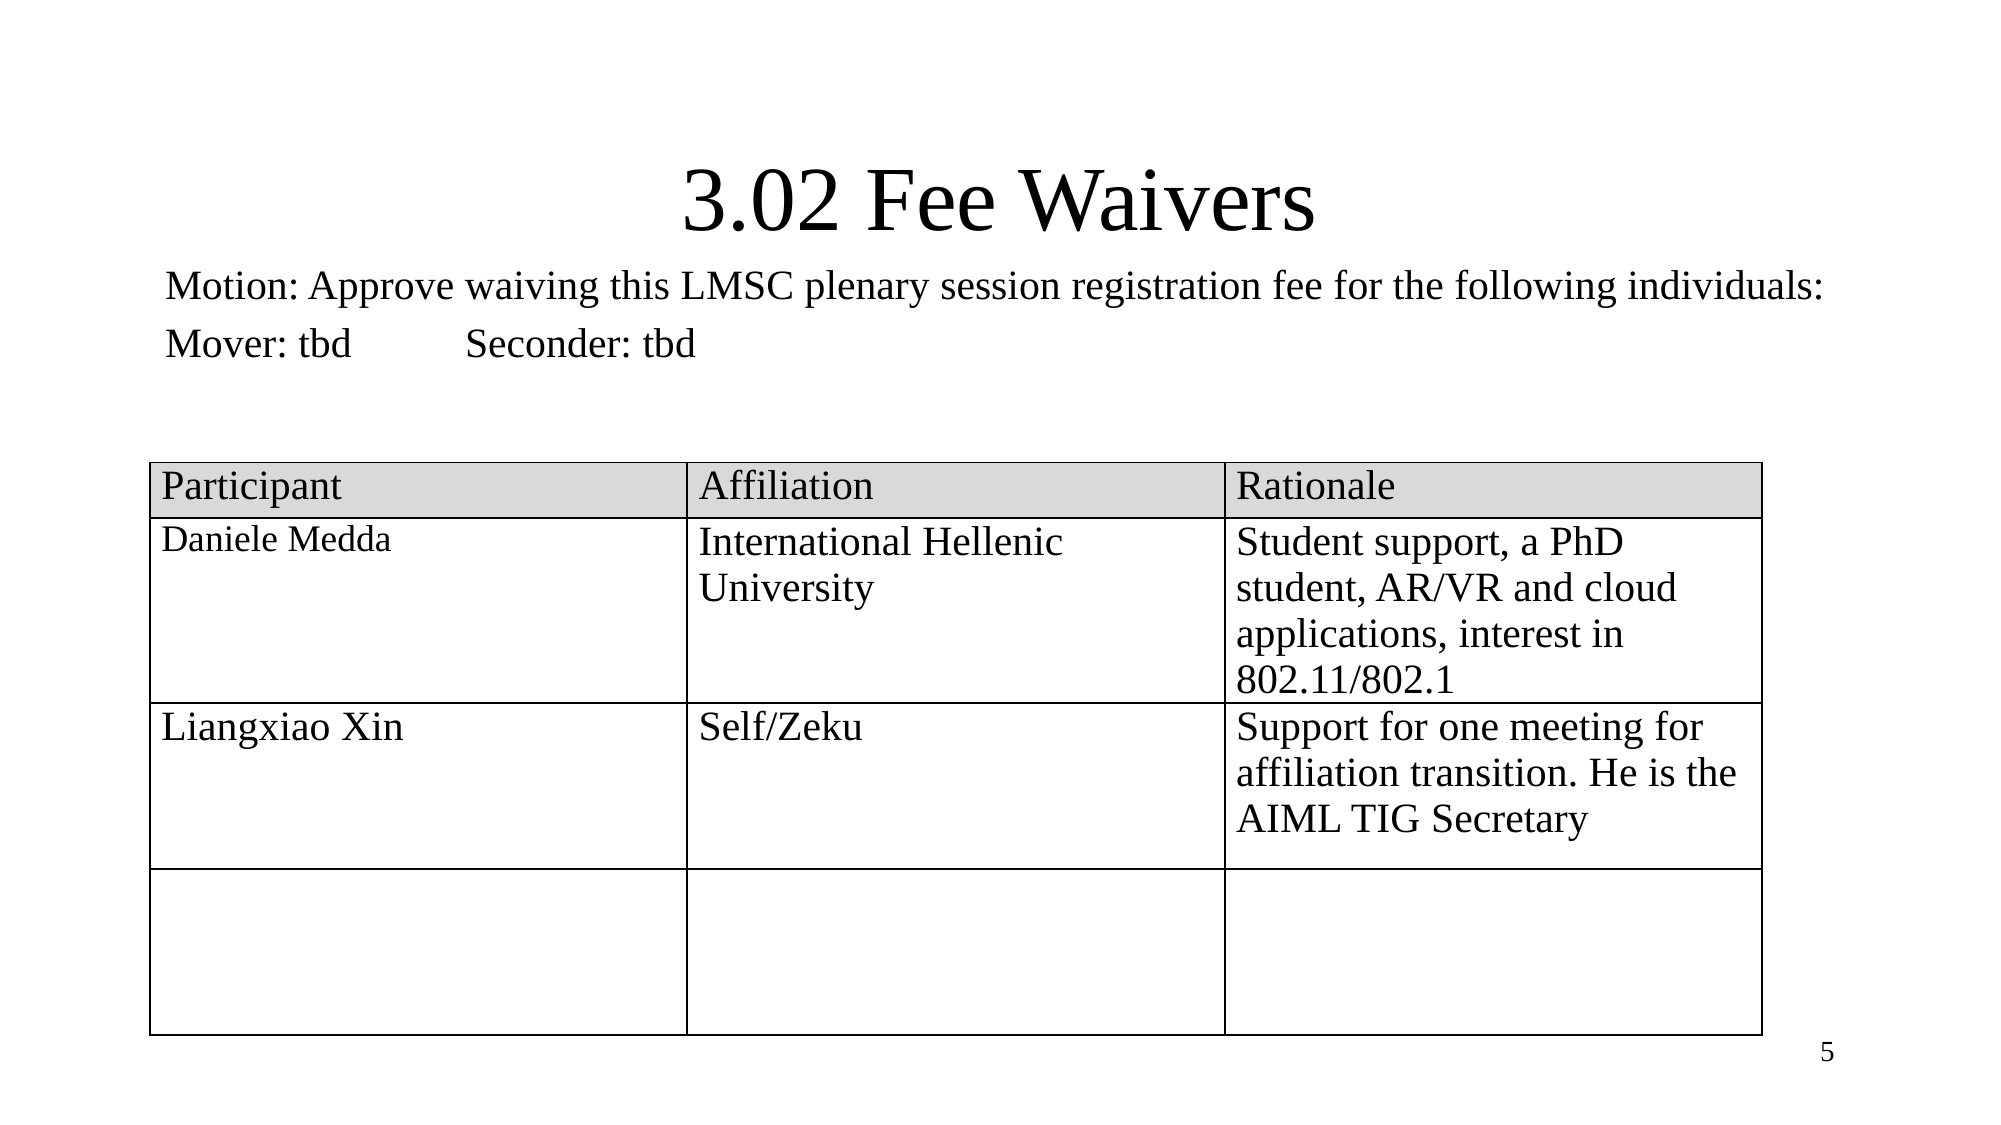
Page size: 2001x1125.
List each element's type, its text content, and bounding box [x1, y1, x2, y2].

table_header Participant [151, 463, 686, 517]
title 3.02 Fee Waivers [149, 99, 1851, 249]
table_cell International Hellenic University [688, 519, 1224, 702]
table_cell Liangxiao Xin [151, 704, 686, 868]
table_cell [151, 870, 686, 1034]
slide_number 5 [1433, 1024, 1851, 1101]
table_header Rationale [1226, 463, 1761, 517]
text_box [1532, 545, 1569, 588]
table_header Affiliation [688, 463, 1224, 517]
table_cell Self/Zeku [688, 704, 1224, 868]
table_cell Support for one meeting for affiliation transition. He is the AIML TIG Secretary [1226, 704, 1761, 868]
table_cell Student support, a PhD student, AR/VR and cloud applications, interest in 802.11/802.1 [1226, 519, 1761, 702]
list Motion: Approve waiving this LMSC plenary session registration fee for the following individuals: Mover: tbd Seconder: tbd [149, 249, 1851, 963]
table_cell [688, 870, 1224, 1034]
table_cell [1226, 870, 1761, 1034]
table_cell Daniele Medda [151, 519, 686, 702]
